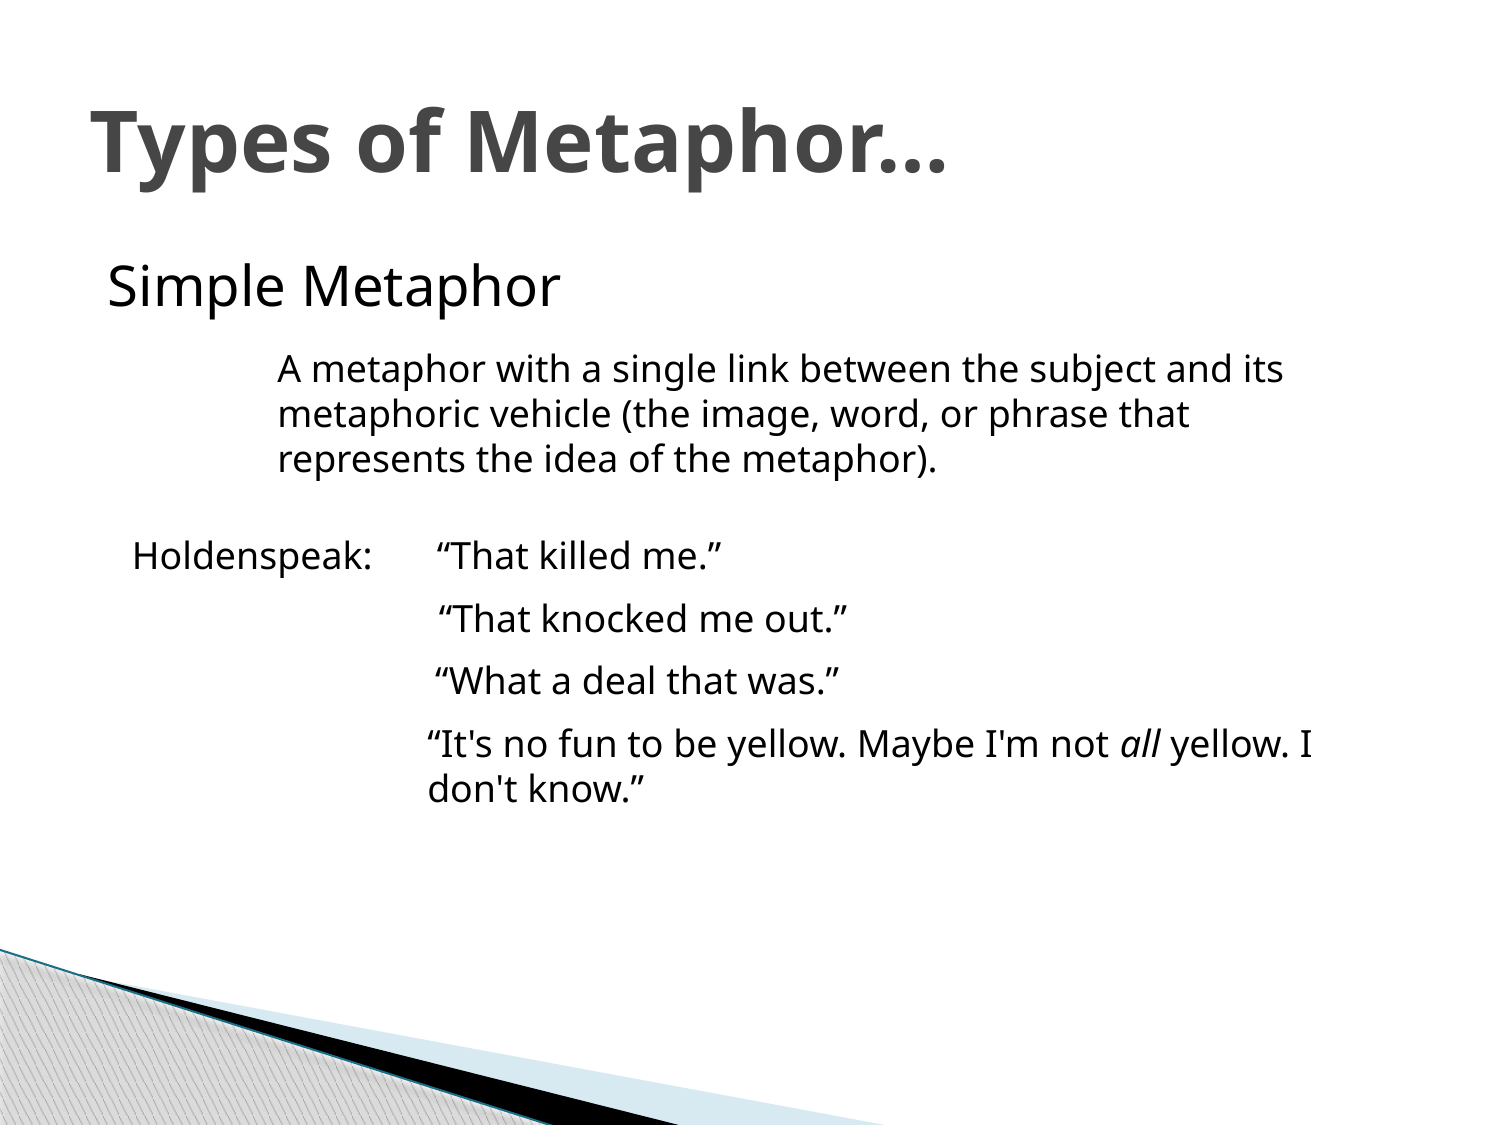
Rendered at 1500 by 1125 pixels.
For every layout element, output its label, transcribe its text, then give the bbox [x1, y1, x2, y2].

text_box “That killed me.” [422, 524, 737, 585]
text_box A metaphor with a single link between the subject and its metaphoric vehicle (the image, word, or phrase that represents the idea of the metaphor). [262, 337, 1313, 488]
text_box “That knocked me out.” [424, 587, 863, 648]
title Types of Metaphor… [75, 45, 1425, 233]
list Simple Metaphor [75, 243, 1425, 338]
text_box Holdenspeak: [117, 524, 388, 585]
text_box “What a deal that was.” [420, 649, 855, 710]
text_box “It's no fun to be yellow. Maybe I'm not all yellow. I don't know.” [412, 712, 1363, 818]
